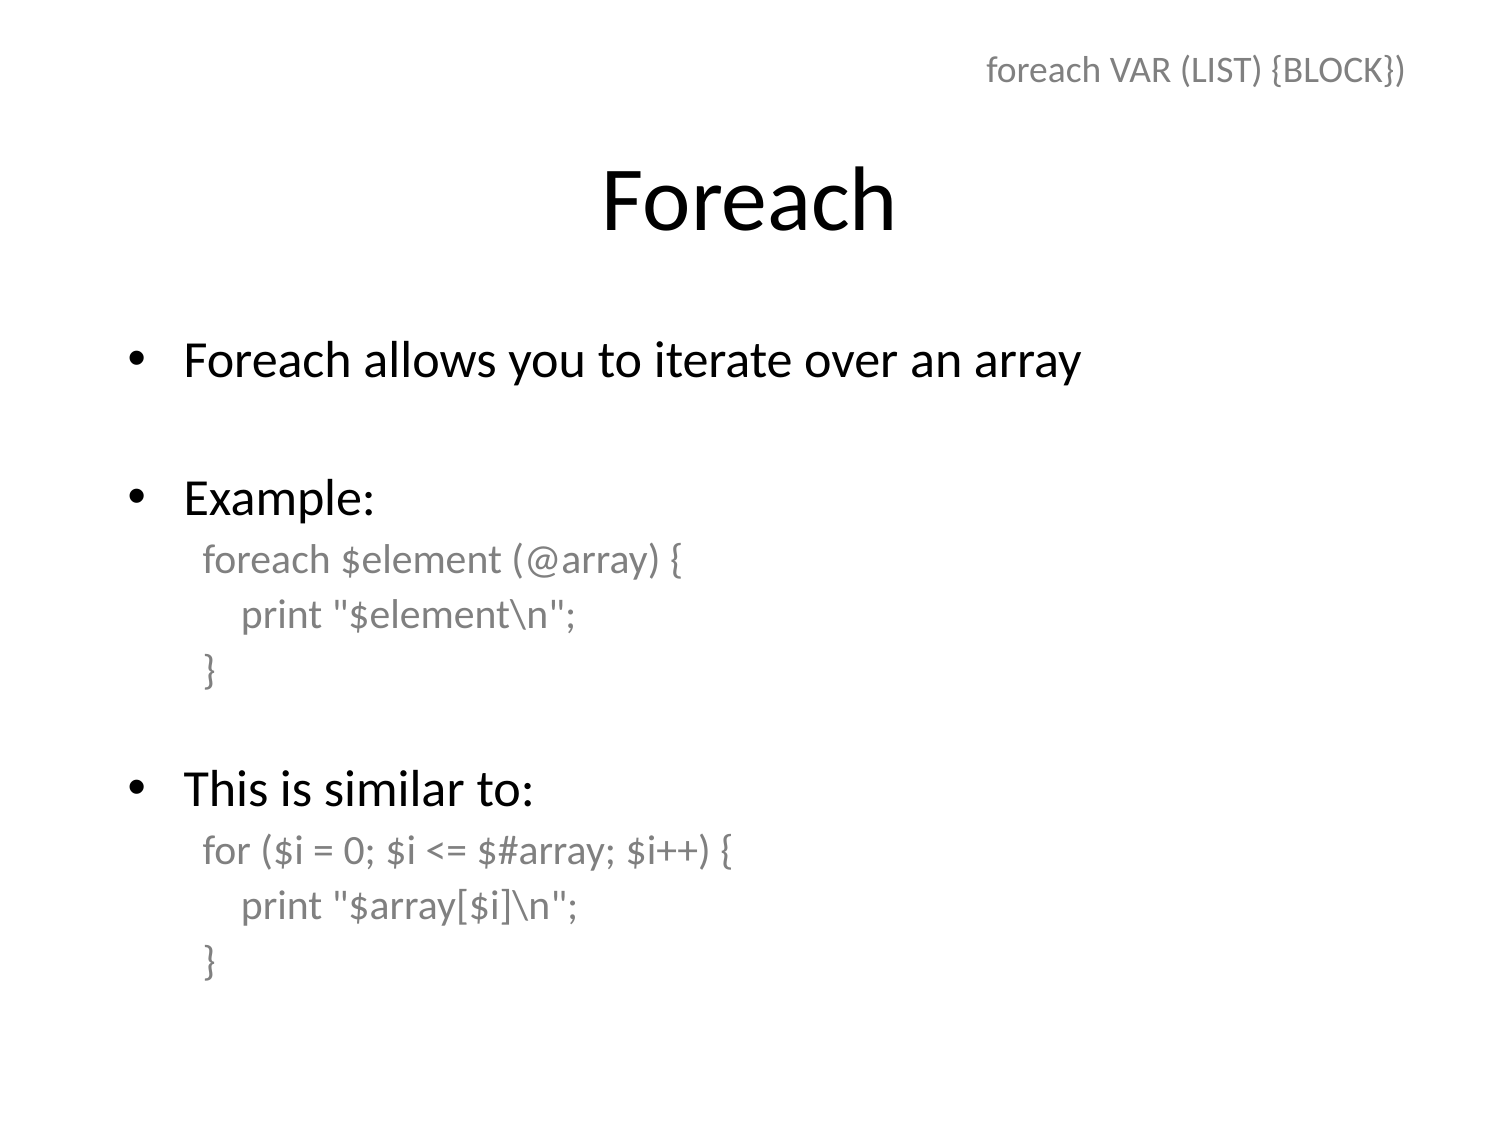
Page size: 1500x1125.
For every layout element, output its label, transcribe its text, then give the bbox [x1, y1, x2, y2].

list Foreach allows you to iterate over an array Example: foreach $element (@array) { print "$element\n"; } This is similar to: for ($i = 0; $i <= $#array; $i++) { print "$array[$i]\n"; } [112, 324, 1388, 1000]
title Foreach [112, 99, 1388, 288]
text_box foreach VAR (LIST) {BLOCK}) [971, 37, 1421, 98]
